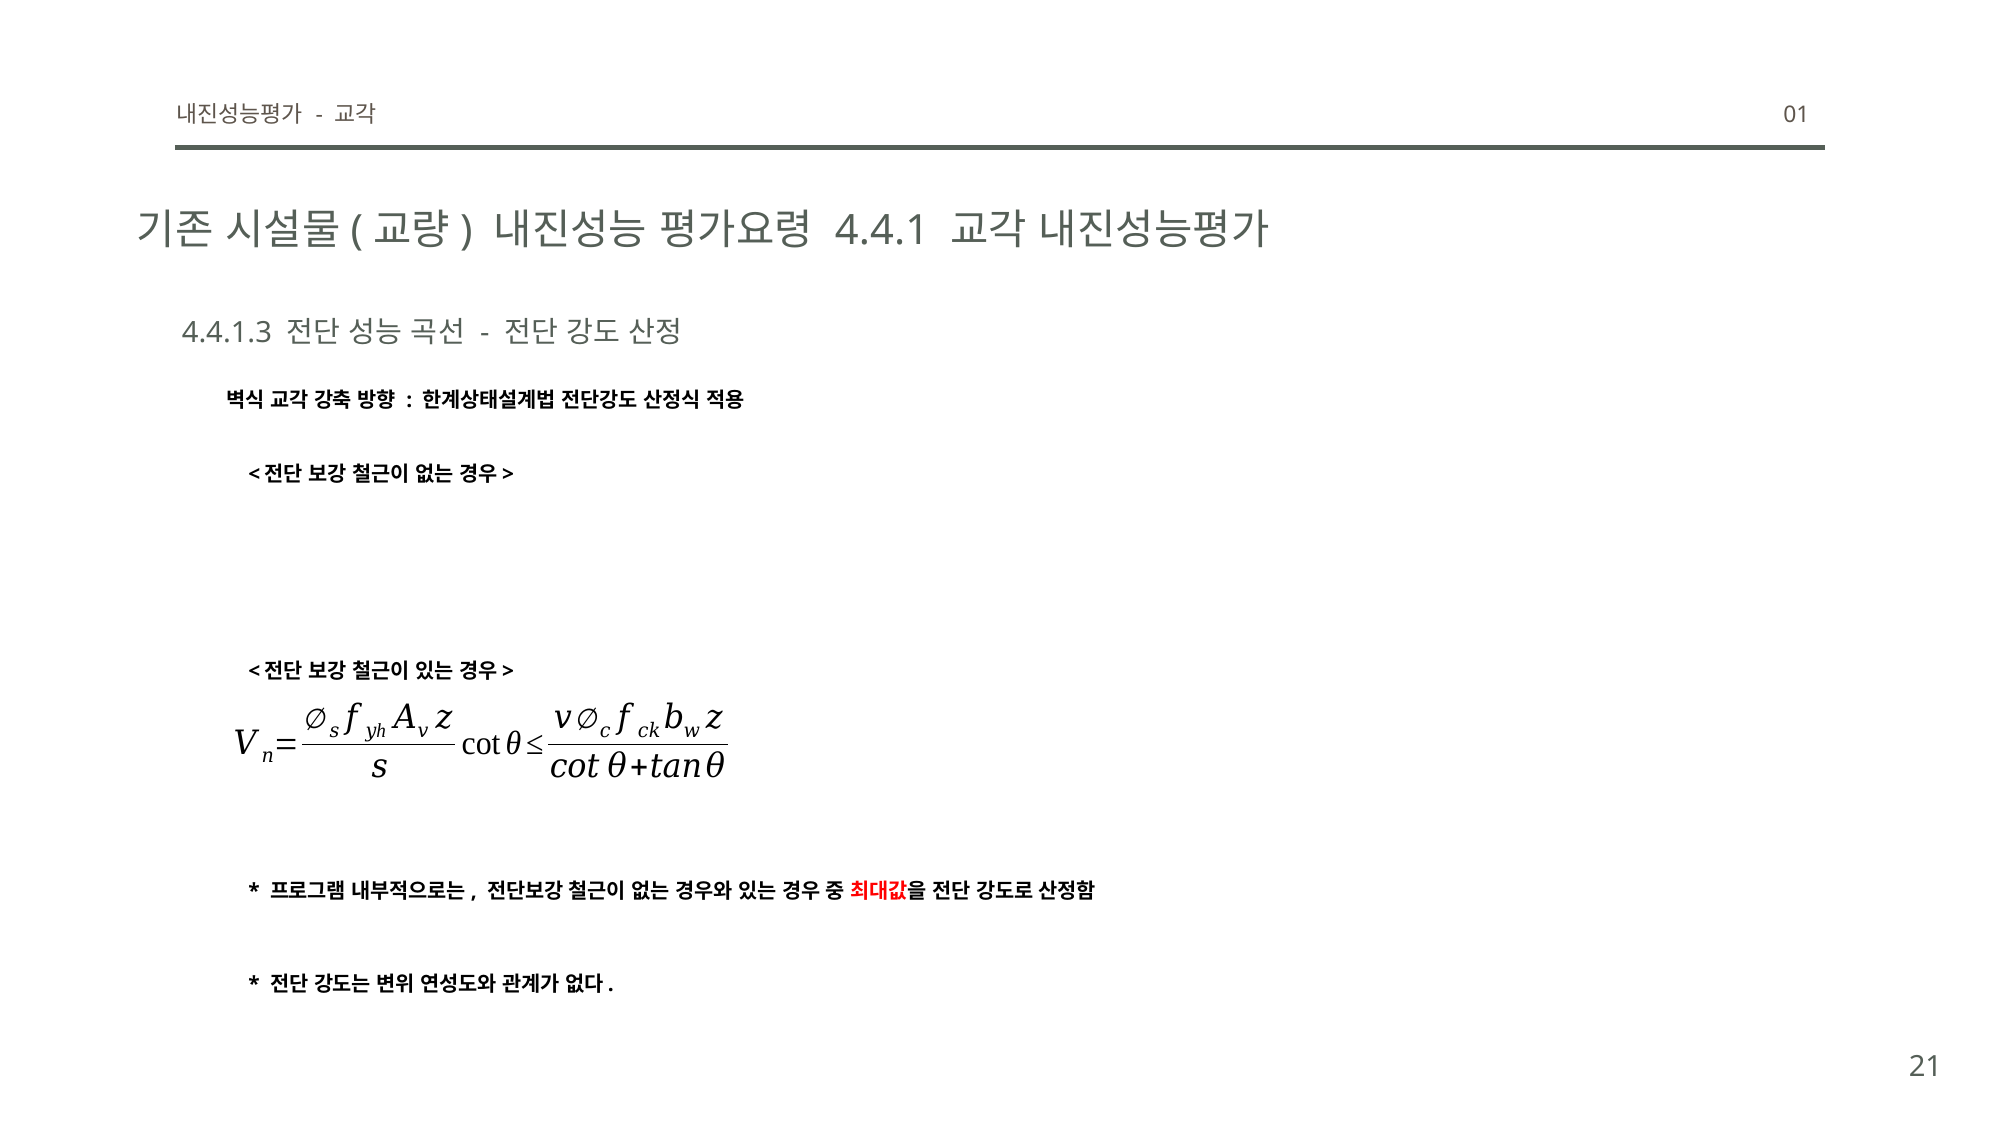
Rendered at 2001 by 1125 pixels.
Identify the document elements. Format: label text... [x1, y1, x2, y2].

text_box 기존 시설물(교량) 내진성능 평가요령 4.4.1 교각 내진성능평가 [121, 195, 1285, 260]
text_box 21 [1893, 1039, 1957, 1090]
text_box <전단 보강 철근이 있는 경우> [233, 637, 607, 690]
text_box <전단 보강 철근이 없는 경우> [233, 441, 587, 494]
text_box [167, 91, 1825, 135]
text_box 4.4.1.3 전단 성능 곡선 - 전단 강도 산정 [167, 288, 769, 357]
text_box * 프로그램 내부적으로는, 전단보강 철근이 없는 경우와 있는 경우 중 최대값을 전단 강도로 산정함 [233, 857, 1496, 910]
text_box * 전단 강도는 변위 연성도와 관계가 없다. [233, 950, 1075, 1004]
text_box 벽식 교각 강축 방향 : 한계상태설계법 전단강도 산정식 적용 [211, 366, 1862, 419]
